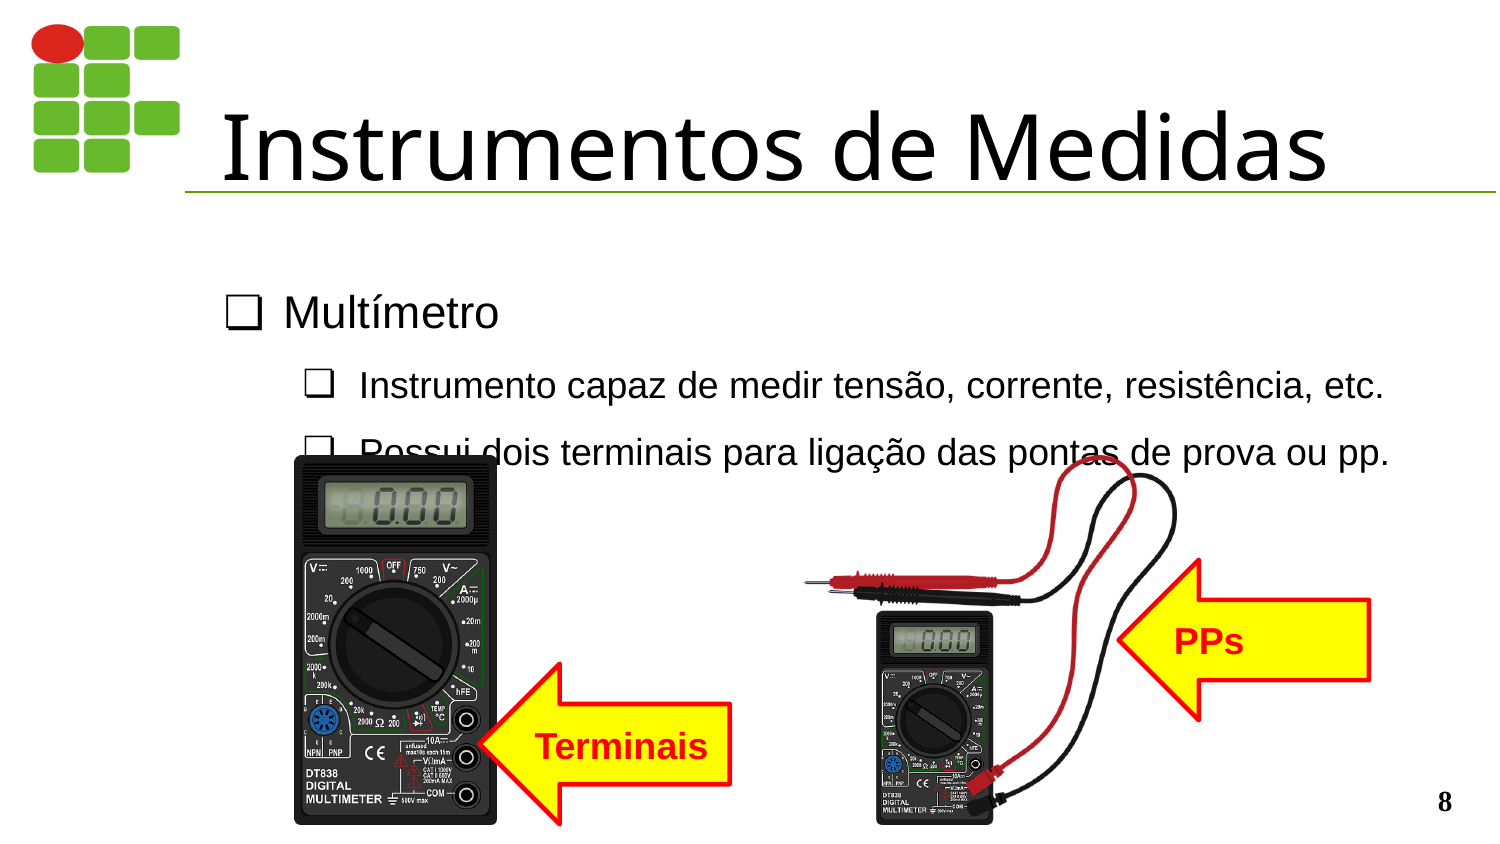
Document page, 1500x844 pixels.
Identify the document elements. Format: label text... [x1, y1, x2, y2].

title Instrumentos de Medidas [206, 26, 1468, 207]
picture [802, 455, 1178, 825]
text_box ‹#› [1181, 768, 1468, 825]
text_box Terminais [502, 663, 730, 825]
text_box PPs [1182, 559, 1369, 721]
list Multímetro Instrumento capaz de medir tensão, corrente, resistência, etc. Possui dois terminais para ligação das pontas de prova ou pp. [193, 248, 1469, 456]
picture [29, 23, 182, 174]
picture [294, 455, 497, 825]
